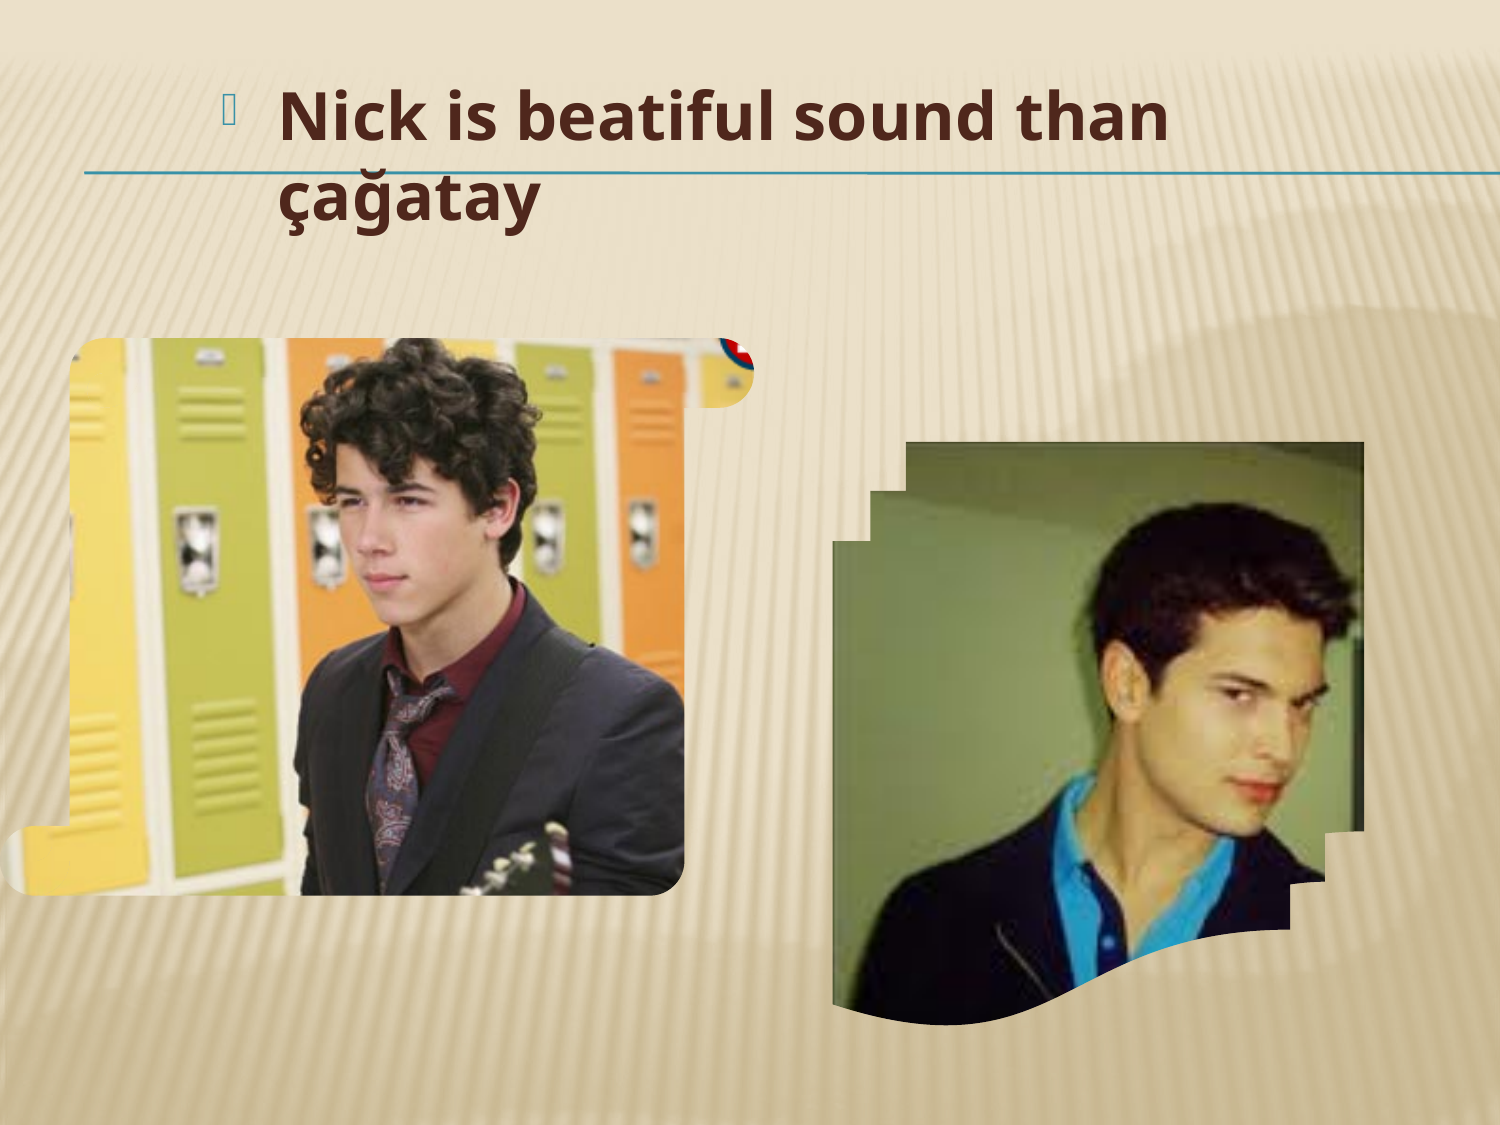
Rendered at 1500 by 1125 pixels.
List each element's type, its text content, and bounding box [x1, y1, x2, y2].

picture [0, 337, 755, 897]
list Nick is beatiful sound than çağatay [206, 66, 1437, 854]
picture [832, 441, 1365, 1027]
